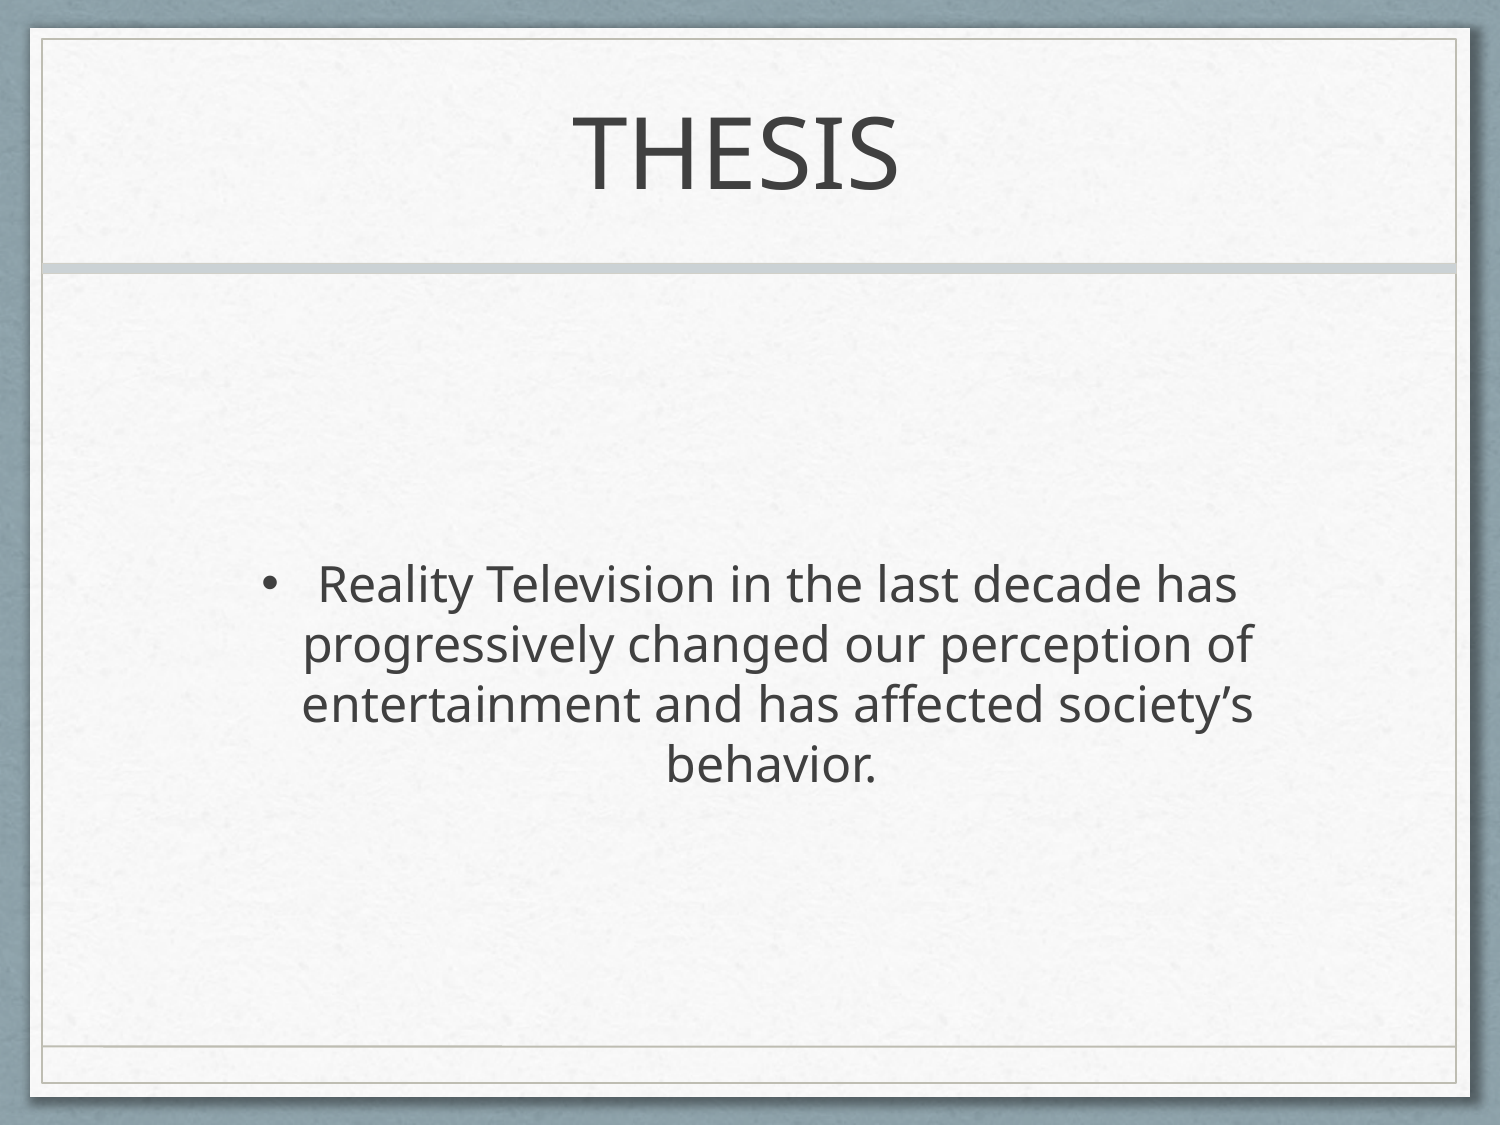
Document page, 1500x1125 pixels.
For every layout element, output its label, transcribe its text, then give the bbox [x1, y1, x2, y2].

list Reality Television in the last decade has progressively changed our perception of entertainment and has affected society’s behavior. [147, 350, 1353, 995]
picture [30, 28, 1470, 1097]
title THESIS [147, 40, 1353, 260]
